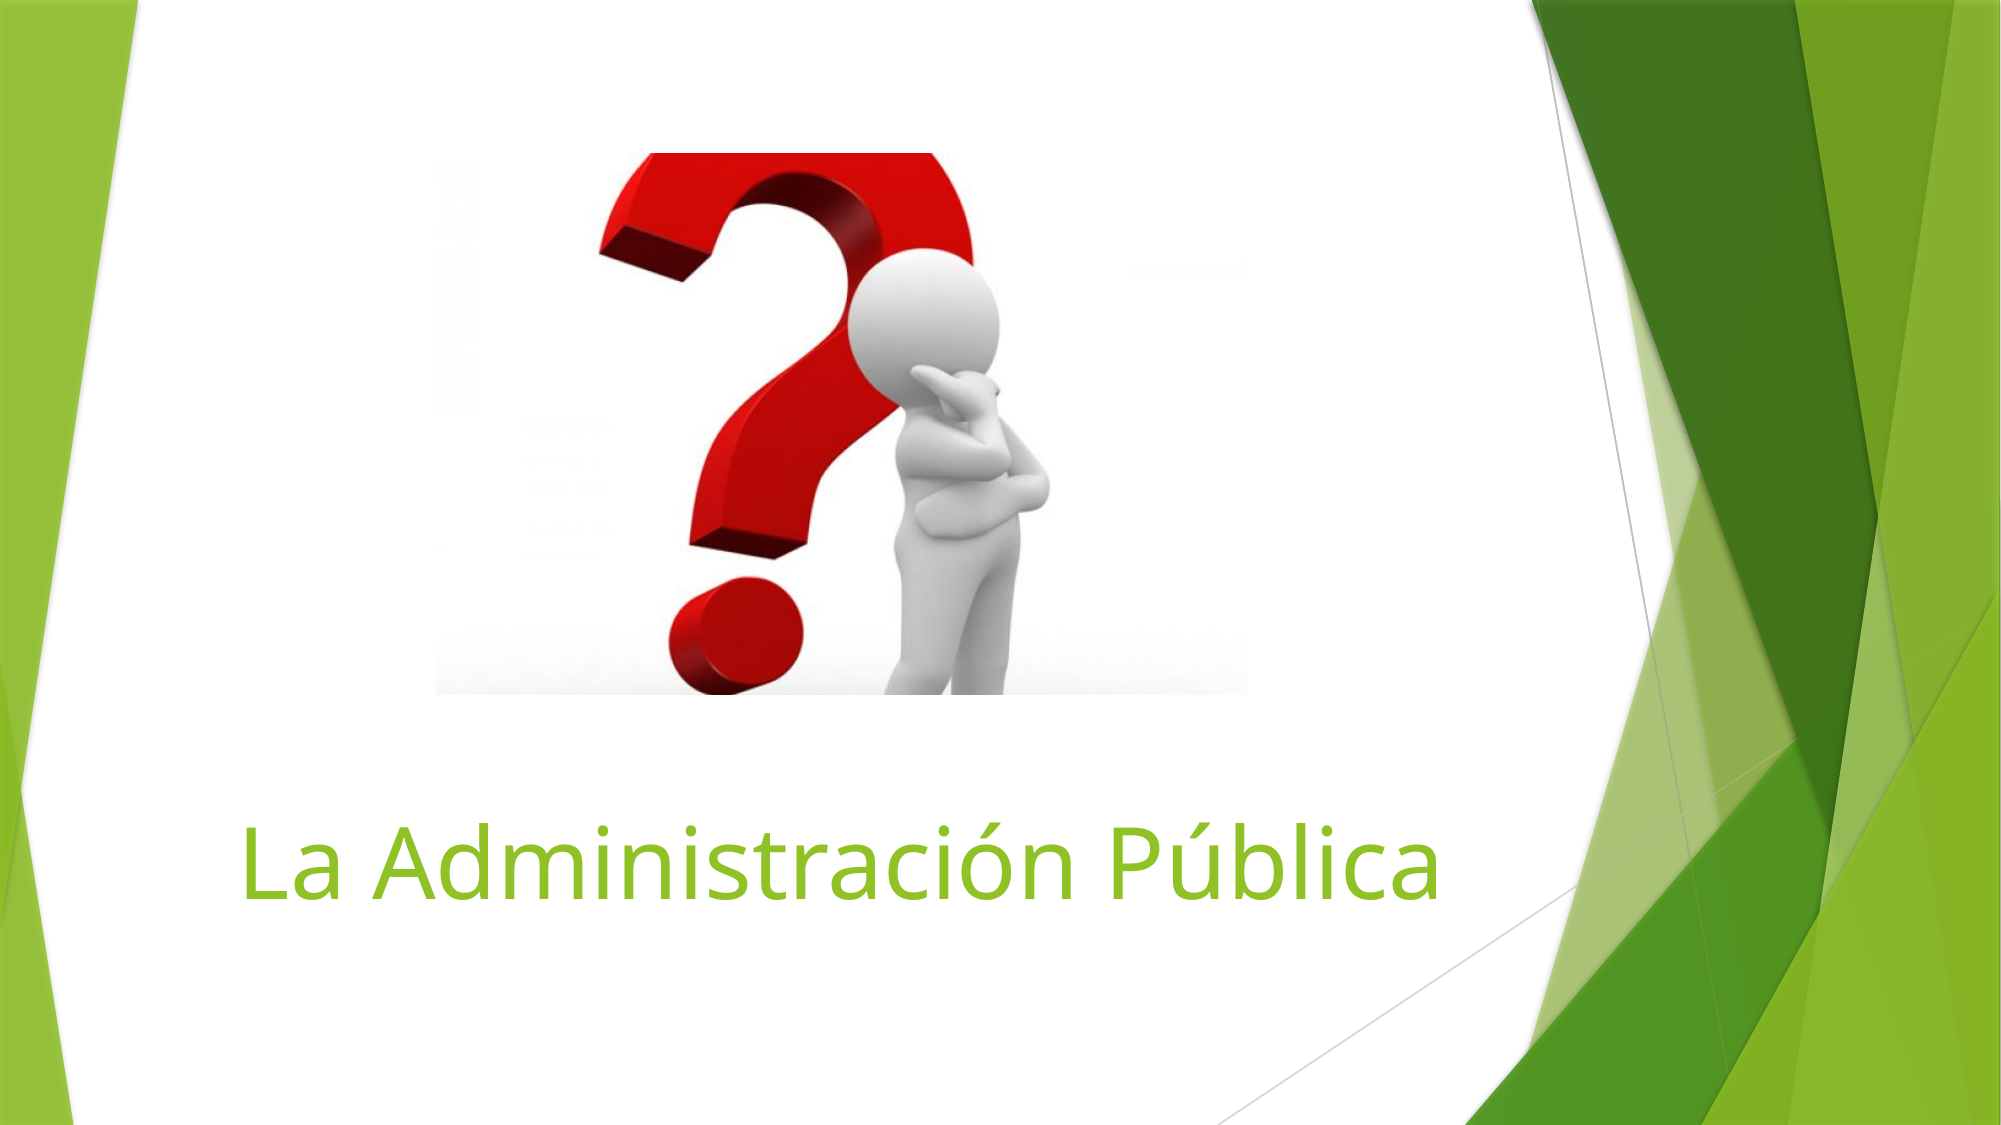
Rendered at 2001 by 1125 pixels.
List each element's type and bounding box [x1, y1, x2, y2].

text_box [0, 0, 2000, 1125]
picture [435, 152, 1248, 695]
